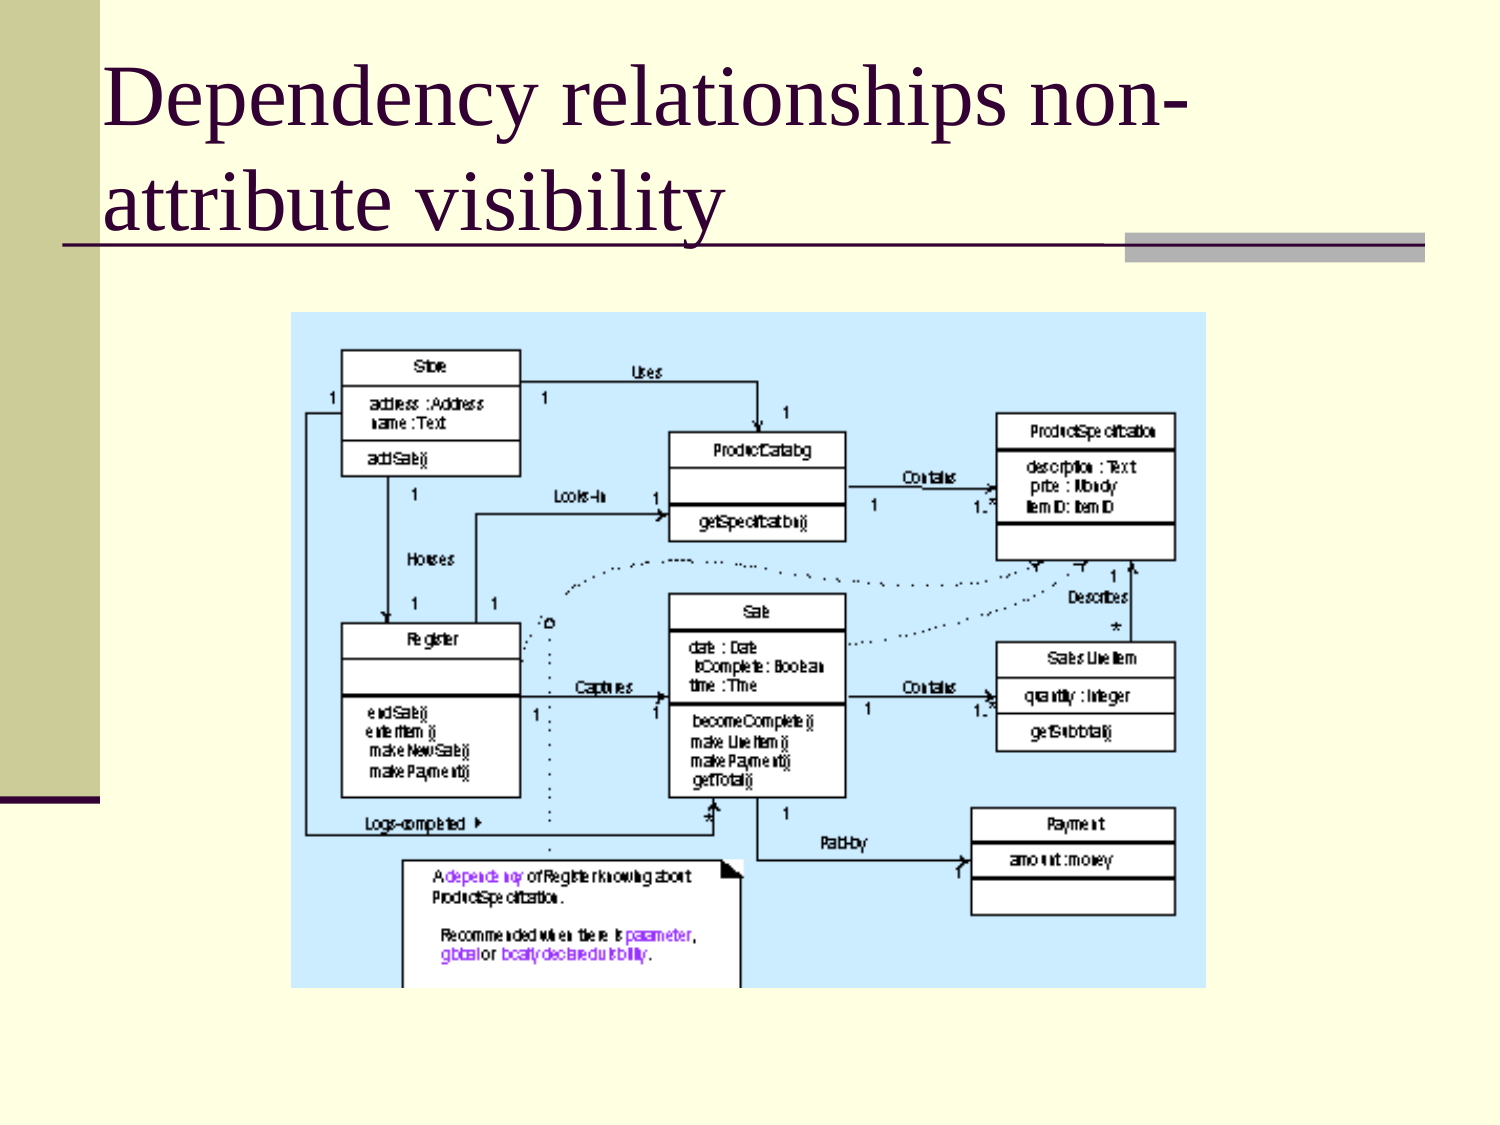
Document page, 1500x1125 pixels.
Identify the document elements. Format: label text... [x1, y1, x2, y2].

title Dependency relationships non-attribute visibility [87, 24, 1238, 261]
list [290, 312, 1206, 988]
